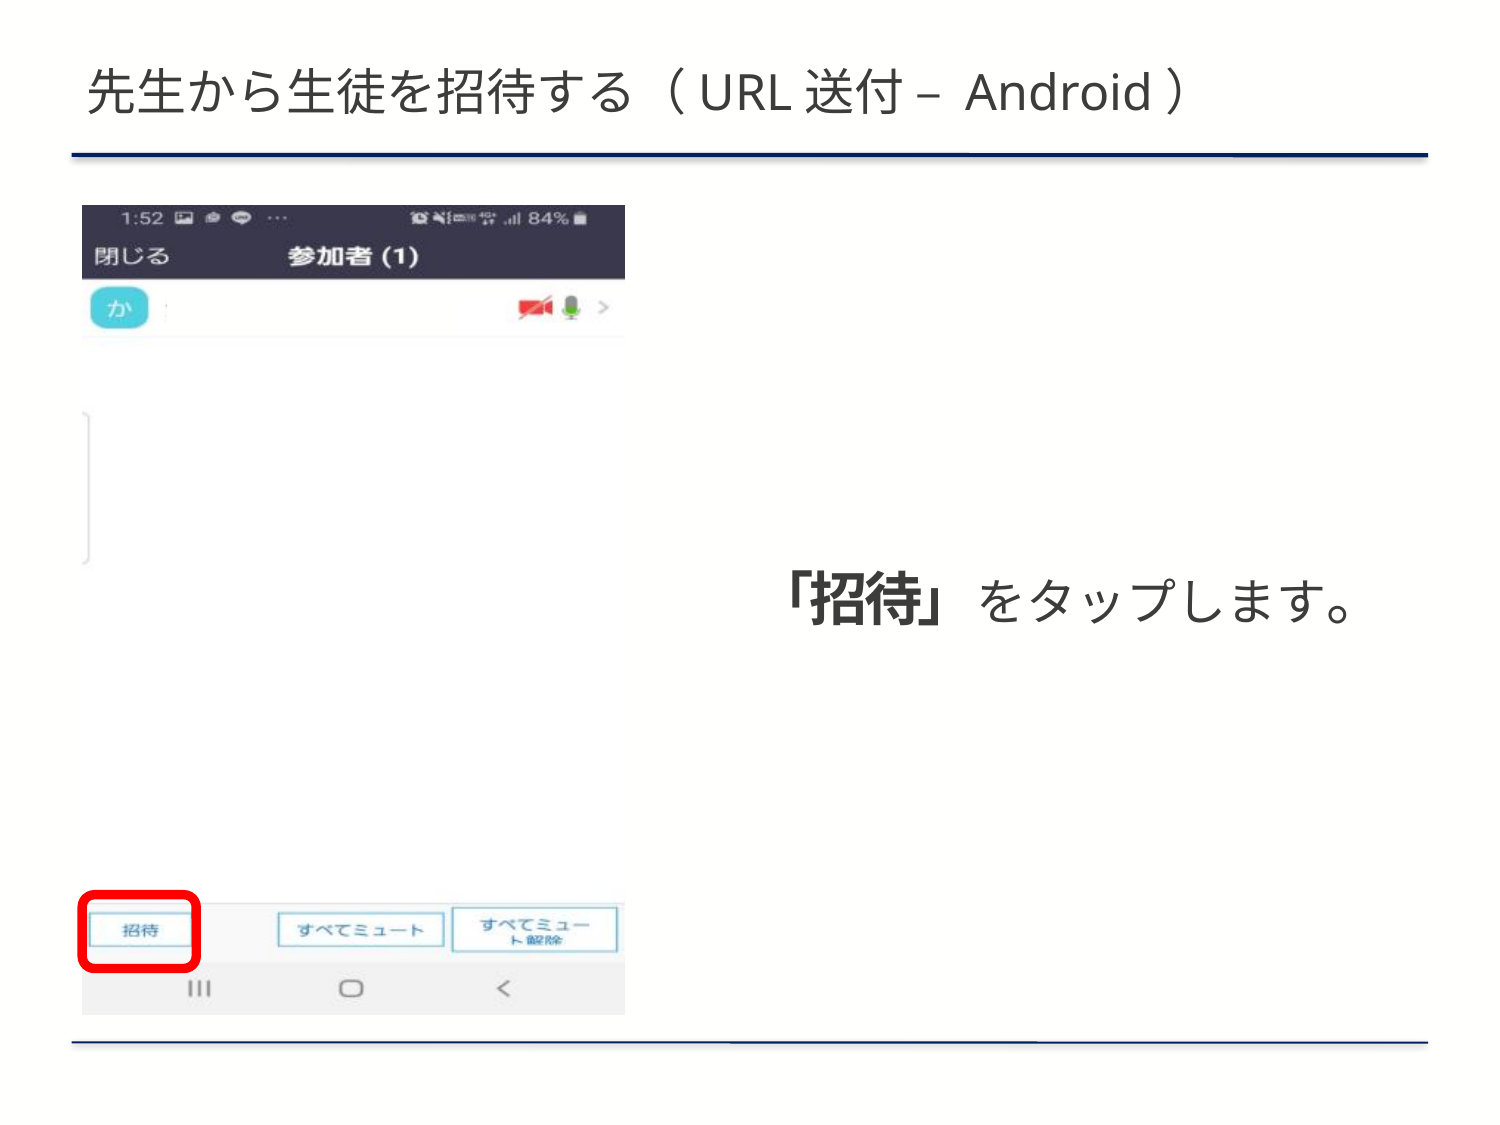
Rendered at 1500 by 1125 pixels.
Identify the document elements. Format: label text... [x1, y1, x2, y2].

picture [81, 204, 625, 1015]
title 先生から生徒を招待する（URL送付 – Android） [71, 37, 1429, 143]
list 「招待」をタップします。 [750, 173, 1489, 1021]
